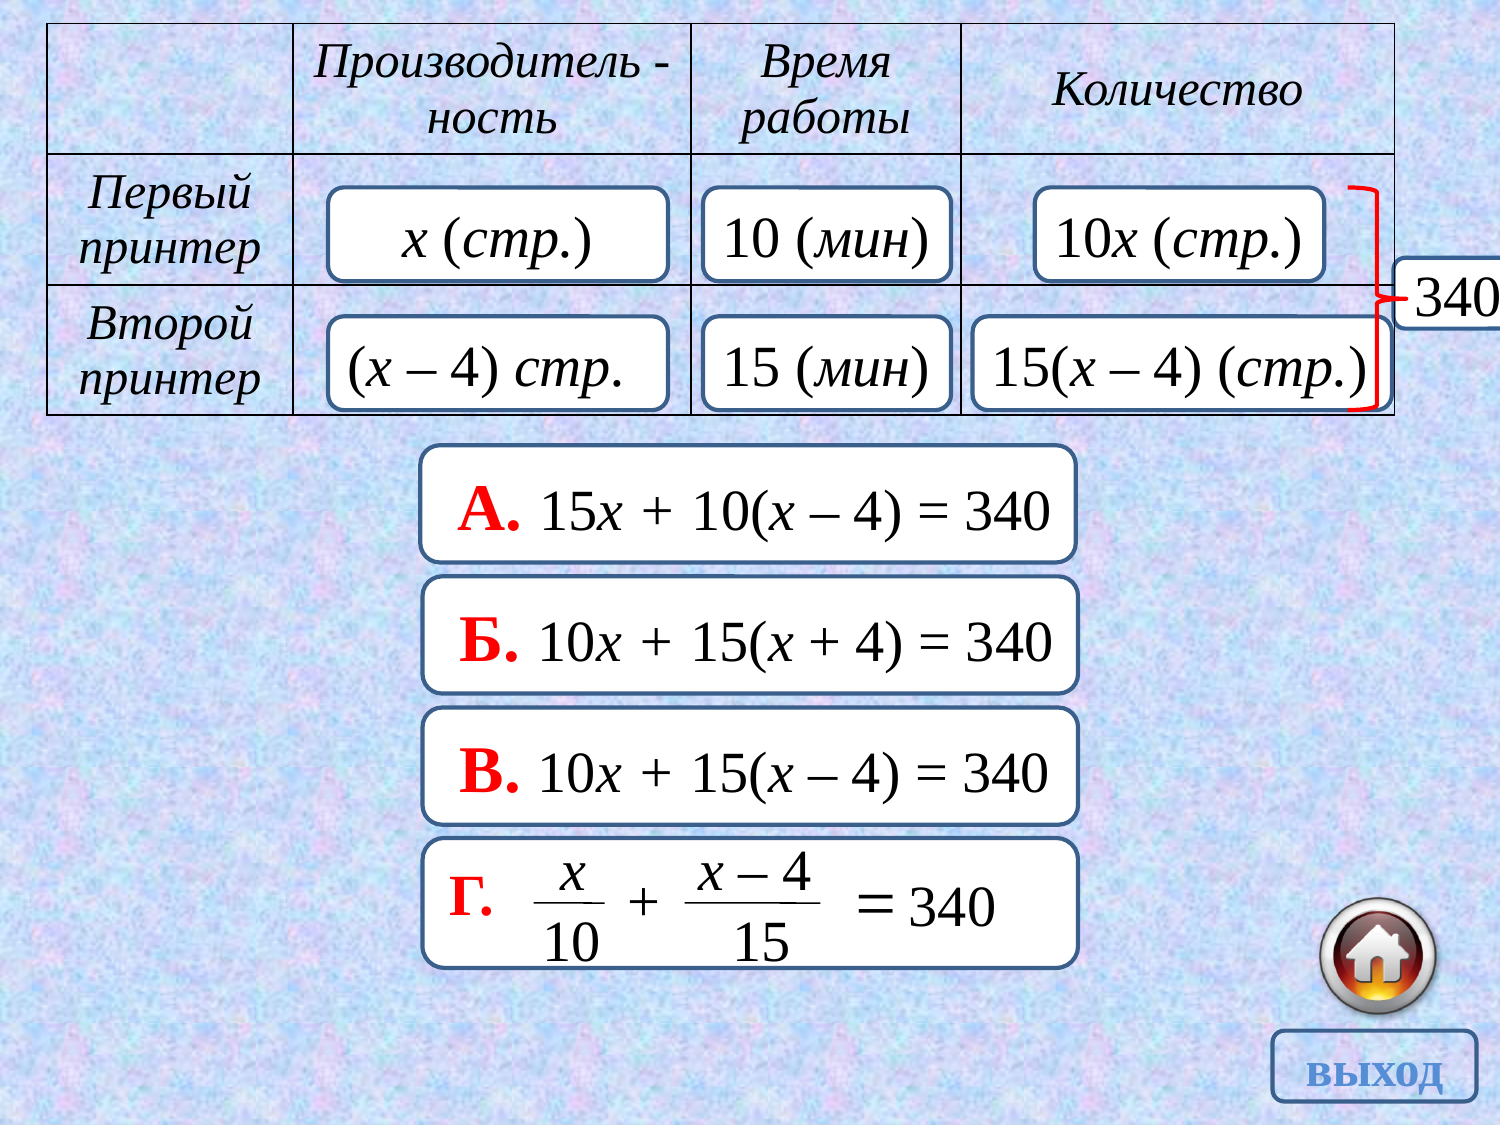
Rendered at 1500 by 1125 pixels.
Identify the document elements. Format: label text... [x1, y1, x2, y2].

table_cell Второй принтер [48, 286, 292, 414]
picture [0, 0, 1500, 1125]
text_box В. 10х + 15(х – 4) = 340 [420, 705, 1081, 827]
text_box 340 [1410, 255, 1500, 331]
text_box Б. 10х + 15(х + 4) = 340 [420, 574, 1081, 696]
table_cell [294, 286, 323, 414]
table_cell [294, 155, 690, 284]
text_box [422, 831, 1079, 974]
table_cell Первый принтер [48, 155, 292, 284]
table_header Время работы [692, 24, 960, 153]
text_box А. 15х + 10(х – 4) = 340 [418, 443, 1078, 565]
table_header Количество [962, 24, 1394, 153]
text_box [1272, 890, 1477, 1102]
table_header Производитель - ность [294, 24, 690, 153]
table_header [48, 24, 292, 153]
table_cell [962, 155, 1394, 185]
table_cell [692, 155, 960, 185]
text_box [327, 187, 1407, 411]
